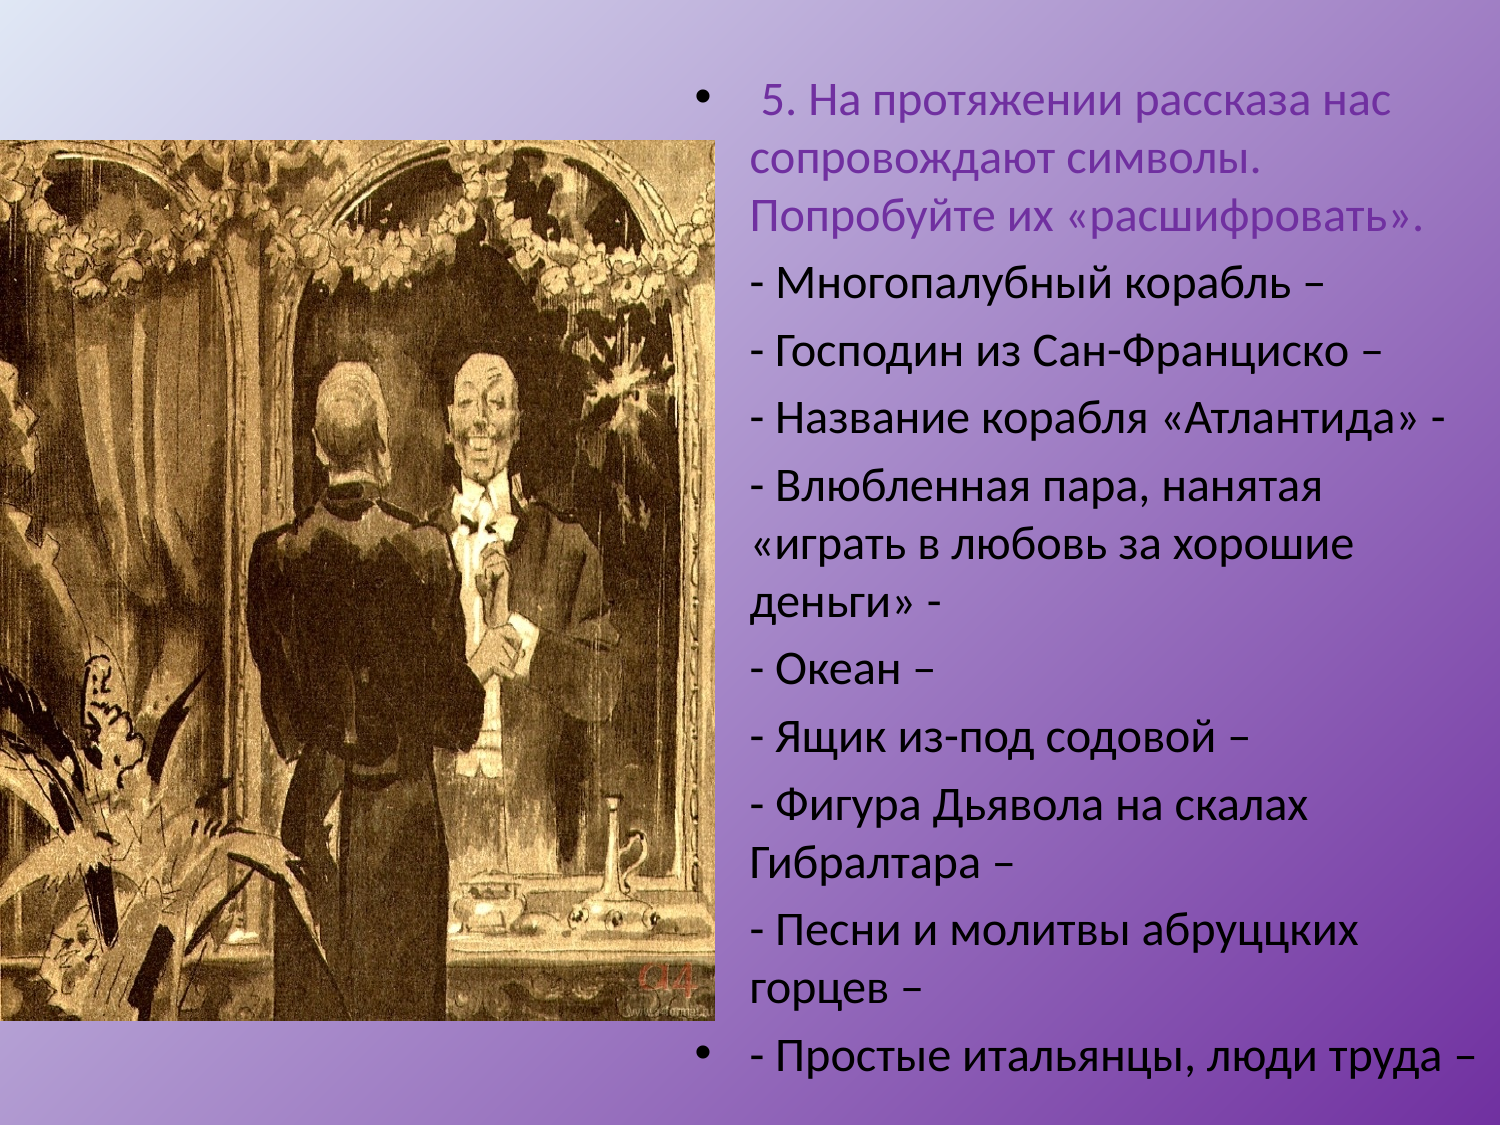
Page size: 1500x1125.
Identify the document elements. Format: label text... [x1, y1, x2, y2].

list 5. На протяжении рассказа нас сопровождают символы. Попробуйте их «расшифровать». - Многопалубный корабль – - Господин из Сан-Франциско – - Название корабля «Атлантида» - - Влюбленная пара, нанятая «играть в любовь за хорошие деньги» - - Океан – - Ящик из-под содовой – - Фигура Дьявола на скалах Гибралтара – - Песни и молитвы абруццких горцев – - Простые итальянцы, люди труда – [679, 0, 1500, 1125]
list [0, 140, 716, 1021]
